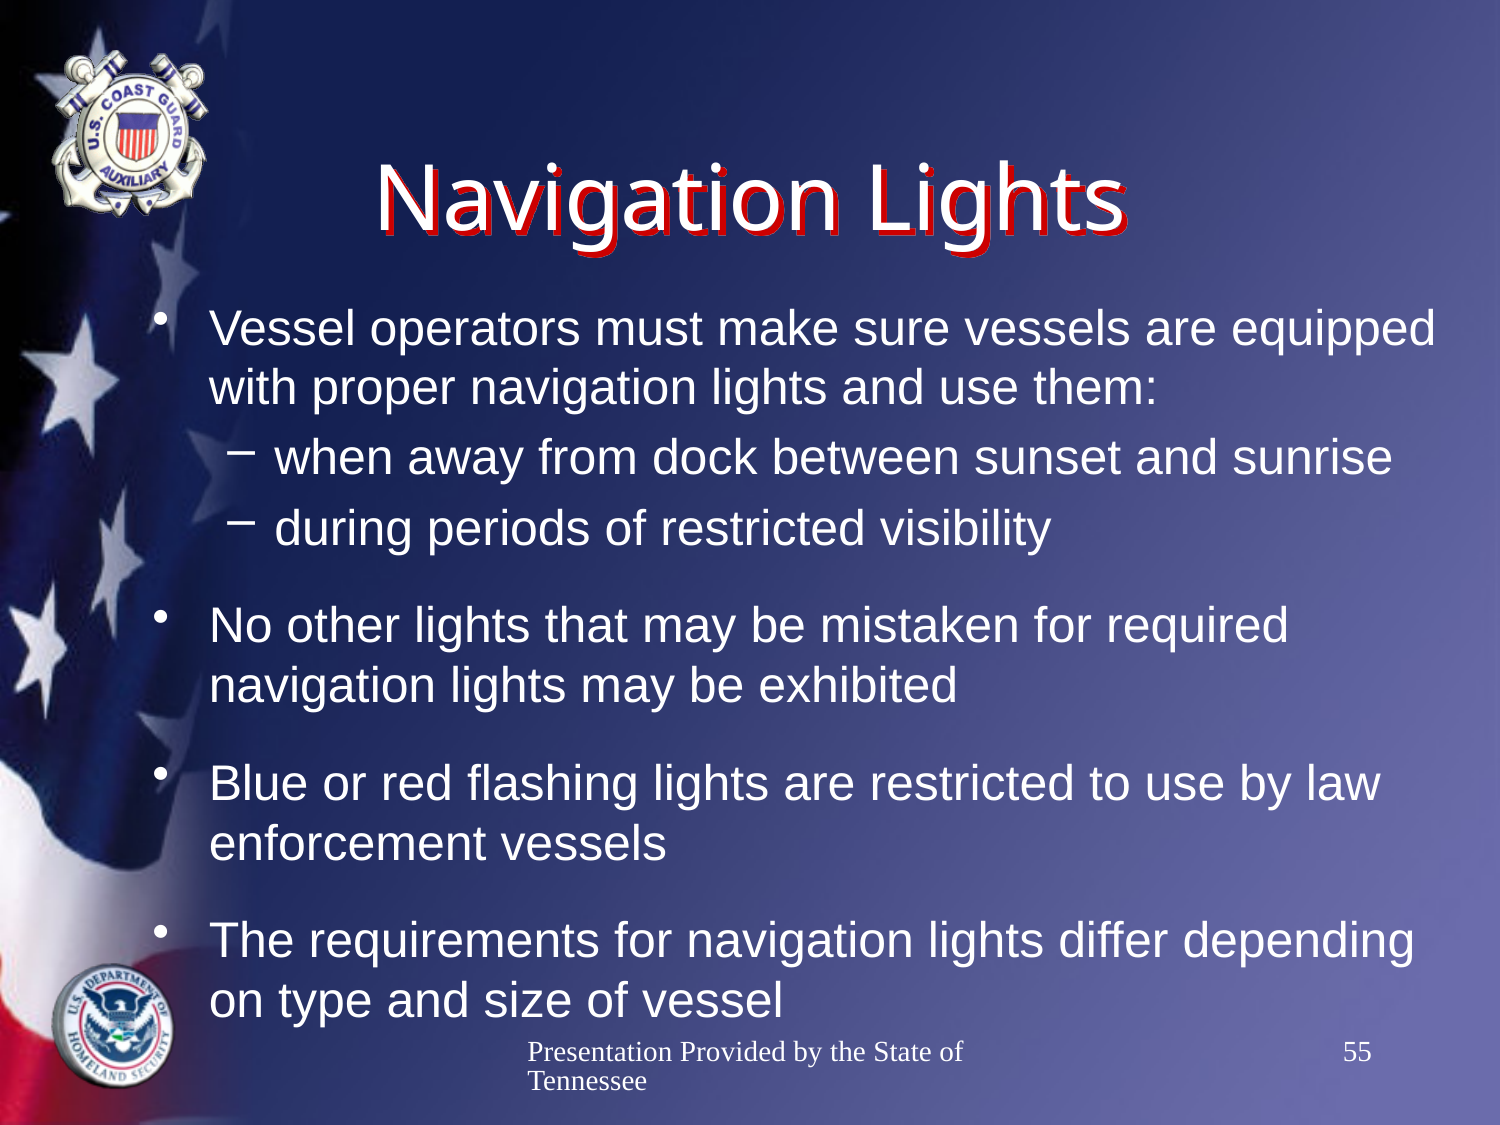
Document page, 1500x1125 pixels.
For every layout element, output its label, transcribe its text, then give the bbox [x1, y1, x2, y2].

picture [0, 0, 1500, 1125]
list Vessel operators must make sure vessels are equipped with proper navigation lights and use them: when away from dock between sunset and sunrise during periods of restricted visibility No other lights that may be mistaken for required navigation lights may be exhibited Blue or red flashing lights are restricted to use by law enforcement vessels The requirements for navigation lights differ depending on type and size of vessel [137, 287, 1488, 1125]
footer Presentation Provided by the State of Tennessee [512, 1025, 988, 1100]
title Navigation Lights [112, 99, 1388, 288]
slide_number 55 [1074, 1025, 1388, 1100]
